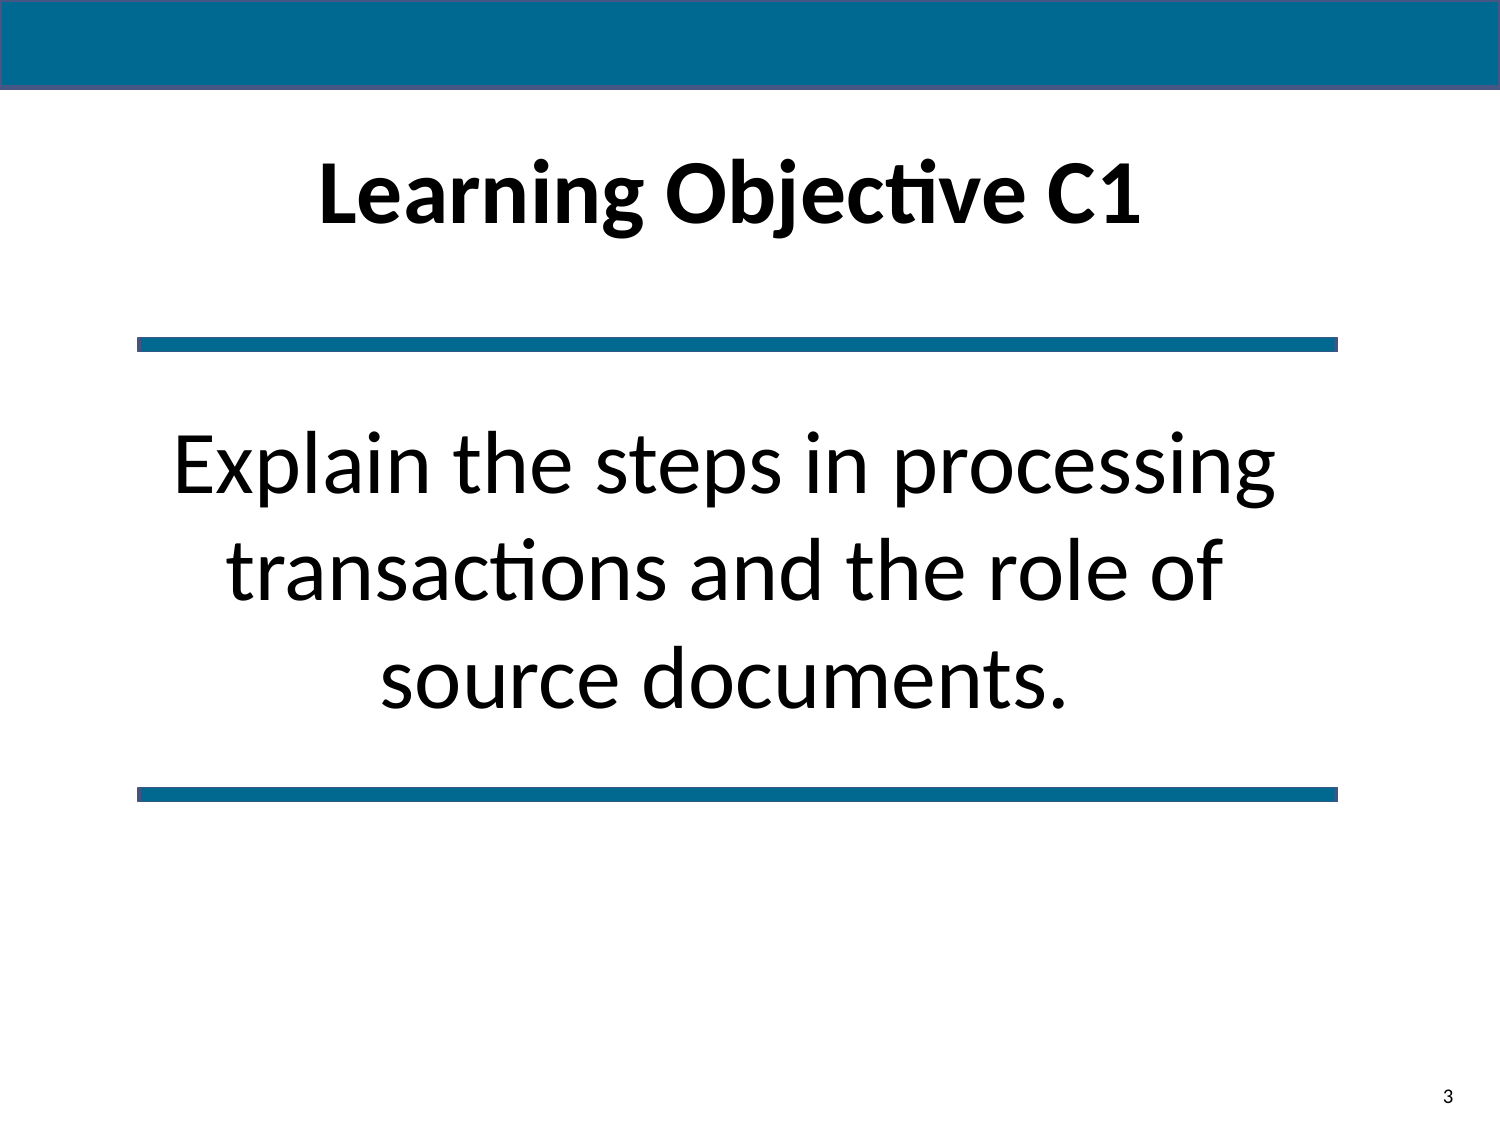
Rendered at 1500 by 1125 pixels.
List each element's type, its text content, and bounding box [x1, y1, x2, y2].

text_box [0, 0, 1500, 88]
text_box Learning Objective C1 [124, 124, 1338, 250]
title Explain the steps in processing transactions and the role of source documents. [125, 308, 1325, 822]
